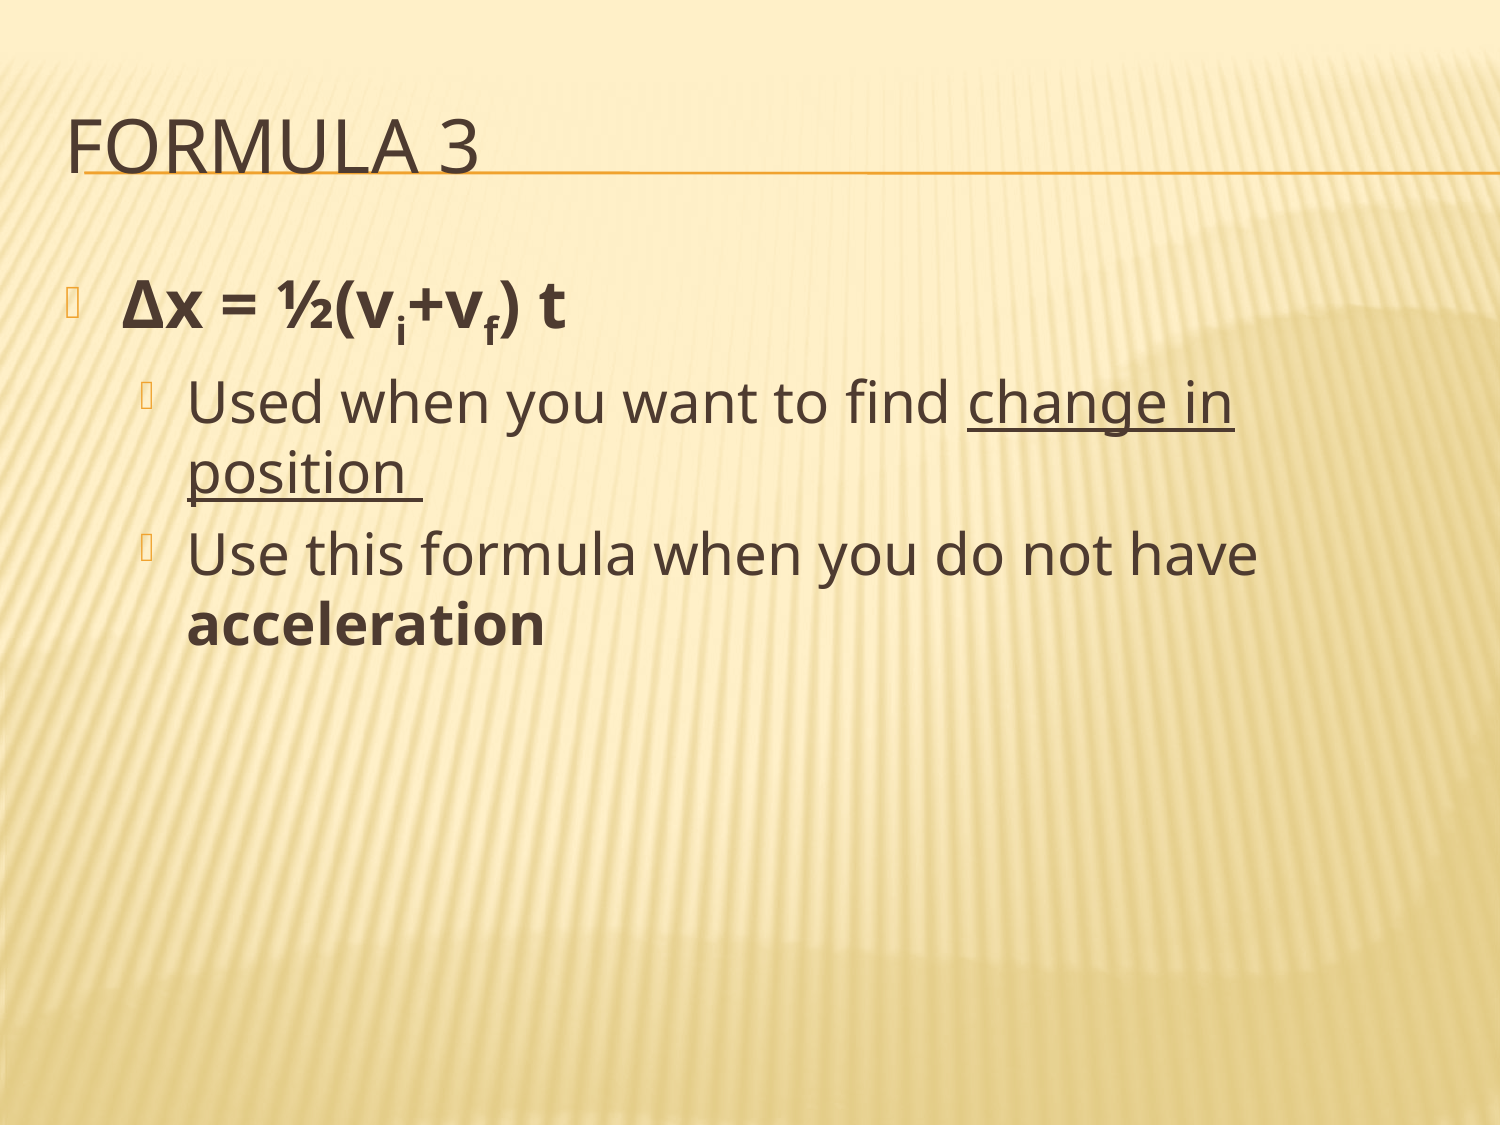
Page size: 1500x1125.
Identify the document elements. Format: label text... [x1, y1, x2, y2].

title Formula 3 [50, 75, 1475, 213]
list Δx = ½(vi+vf) t Used when you want to find change in position Use this formula when you do not have acceleration [50, 254, 1475, 998]
